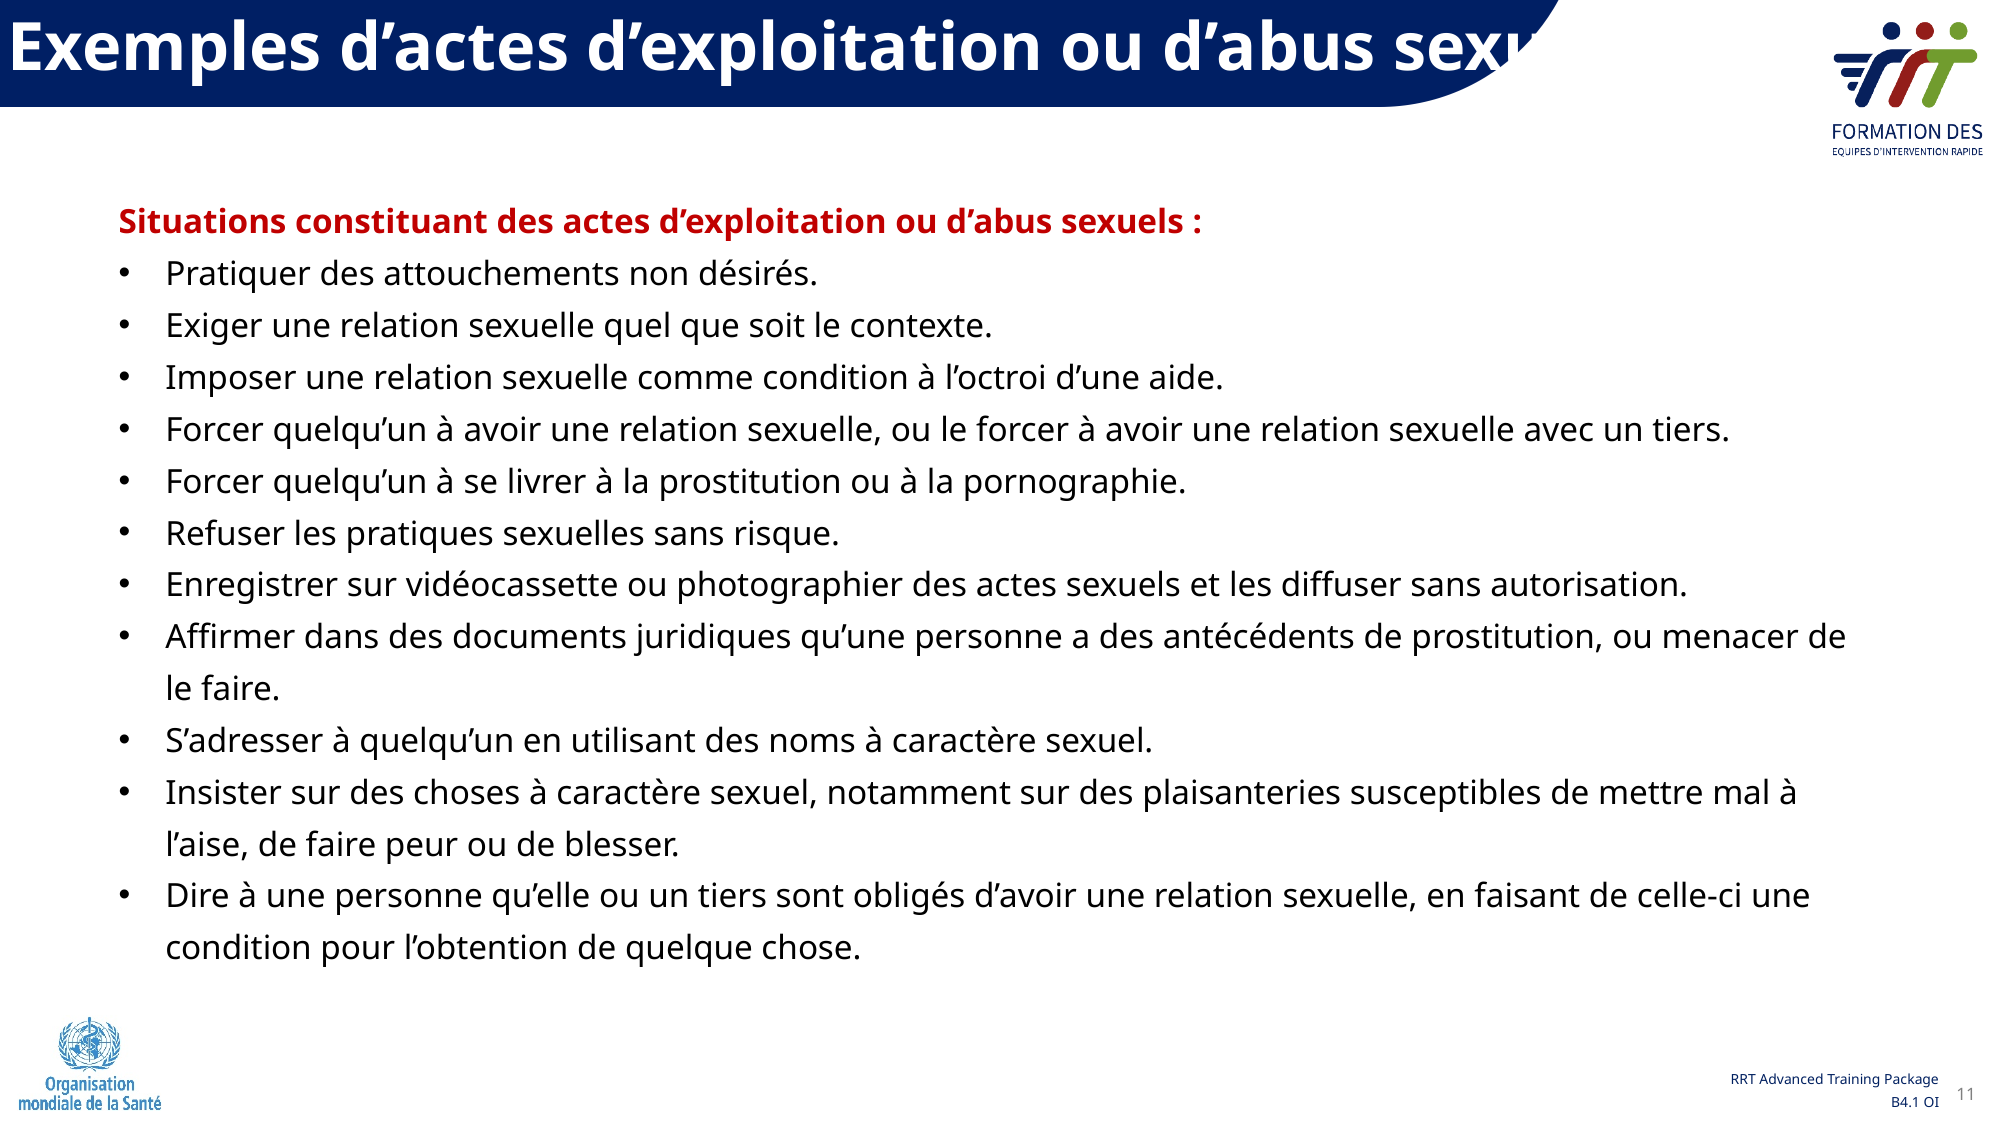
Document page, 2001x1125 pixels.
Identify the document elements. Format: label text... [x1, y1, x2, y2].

title Exemples d’actes d’exploitation ou d’abus sexuels [0, 0, 1673, 120]
picture [1832, 21, 1983, 157]
text_box Situations constituant des actes d’exploitation ou d’abus sexuels : Pratiquer des attouchements non désirés. Exiger une relation sexuelle quel que soit le contexte. Imposer une relation sexuelle comme condition à l’octroi d’une aide. Forcer quelqu’un à avoir une relation sexuelle, ou le forcer à avoir une relation sexuelle avec un tiers. Forcer quelqu’un à se livrer à la prostitution ou à la pornographie. Refuser les pratiques sexuelles sans risque. Enregistrer sur vidéocassette ou photographier des actes sexuels et les diffuser sans autorisation. Affirmer dans des documents juridiques qu’une personne a des antécédents de prostitution, ou menacer de le faire. S’adresser à quelqu’un en utilisant des noms à caractère sexuel. Insister sur des choses à caractère sexuel, notamment sur des plaisanteries susceptibles de mettre mal à l’aise, de faire peur ou de blesser. Dire à une personne qu’elle ou un tiers sont obligés d’avoir une relation sexuelle, en faisant de celle-ci une condition pour l’obtention de quelque chose. [107, 182, 1892, 972]
picture [17, 1015, 162, 1111]
